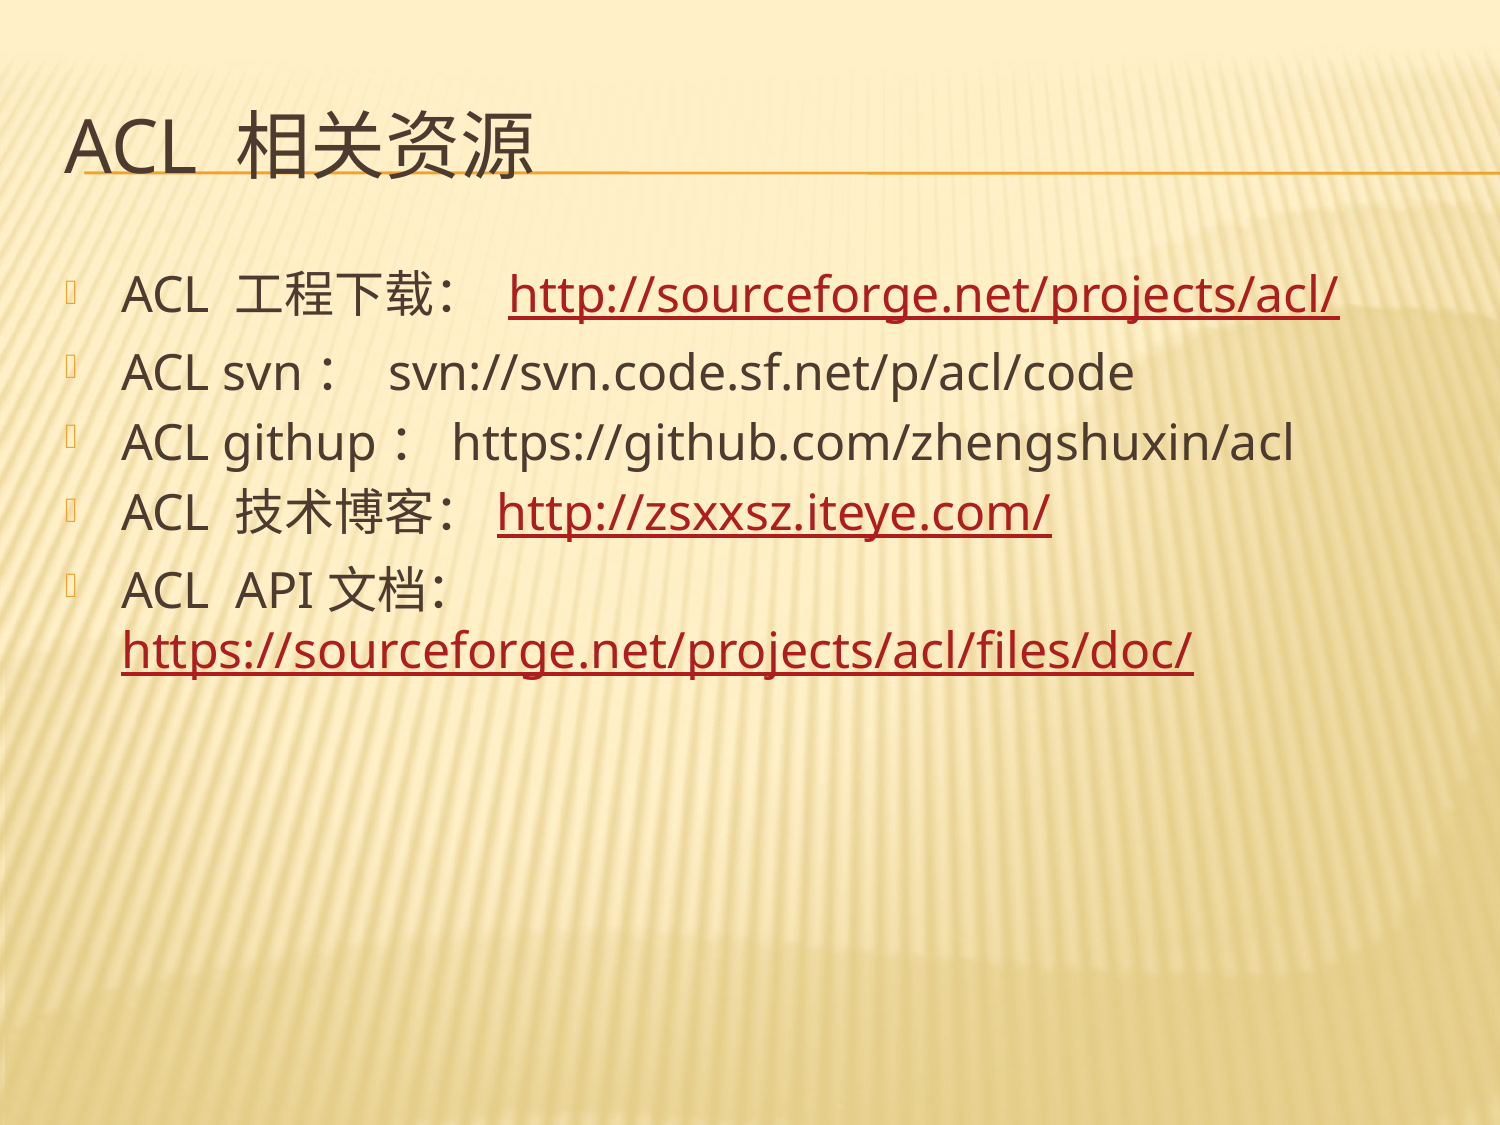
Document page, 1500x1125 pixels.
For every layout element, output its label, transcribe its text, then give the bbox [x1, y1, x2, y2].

title ACL 相关资源 [50, 75, 1475, 213]
list ACL 工程下载： http://sourceforge.net/projects/acl/ ACL svn： svn://svn.code.sf.net/p/acl/code ACL githup：https://github.com/zhengshuxin/acl ACL 技术博客：http://zsxxsz.iteye.com/ ACL API文档：https://sourceforge.net/projects/acl/files/doc/ [50, 254, 1475, 998]
